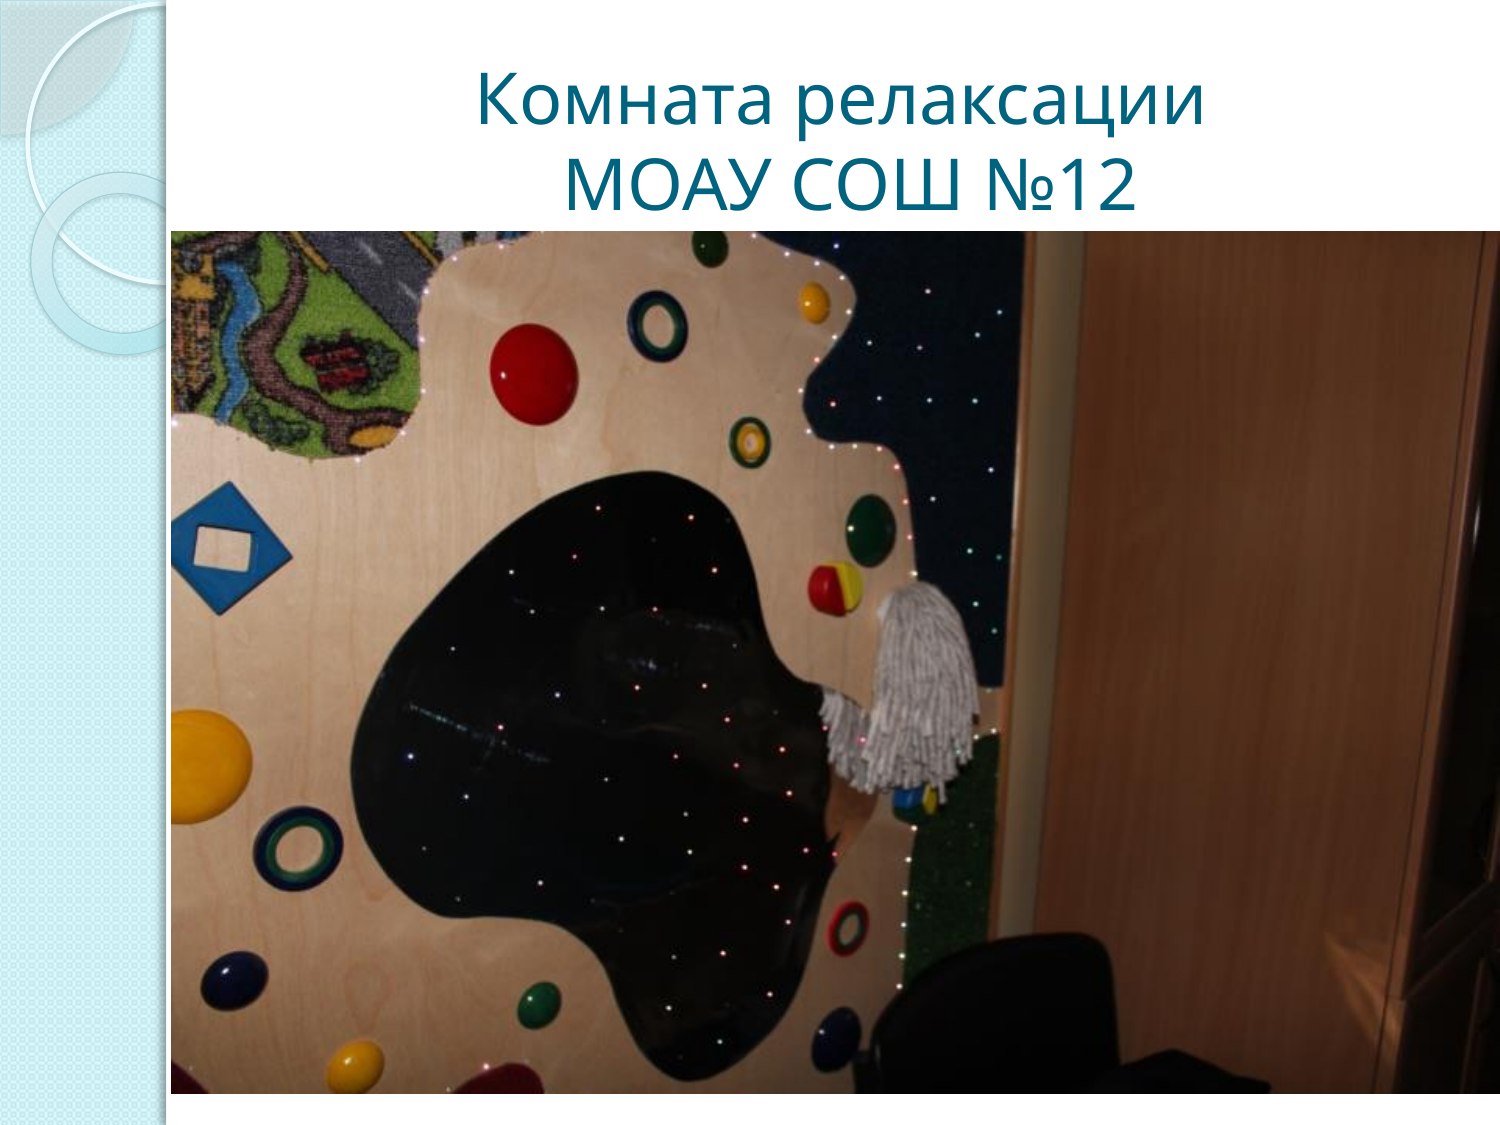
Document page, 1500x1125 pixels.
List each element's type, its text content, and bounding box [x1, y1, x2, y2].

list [170, 231, 1500, 1095]
title Комната релаксации МОАУ СОШ №12 [235, 45, 1466, 228]
